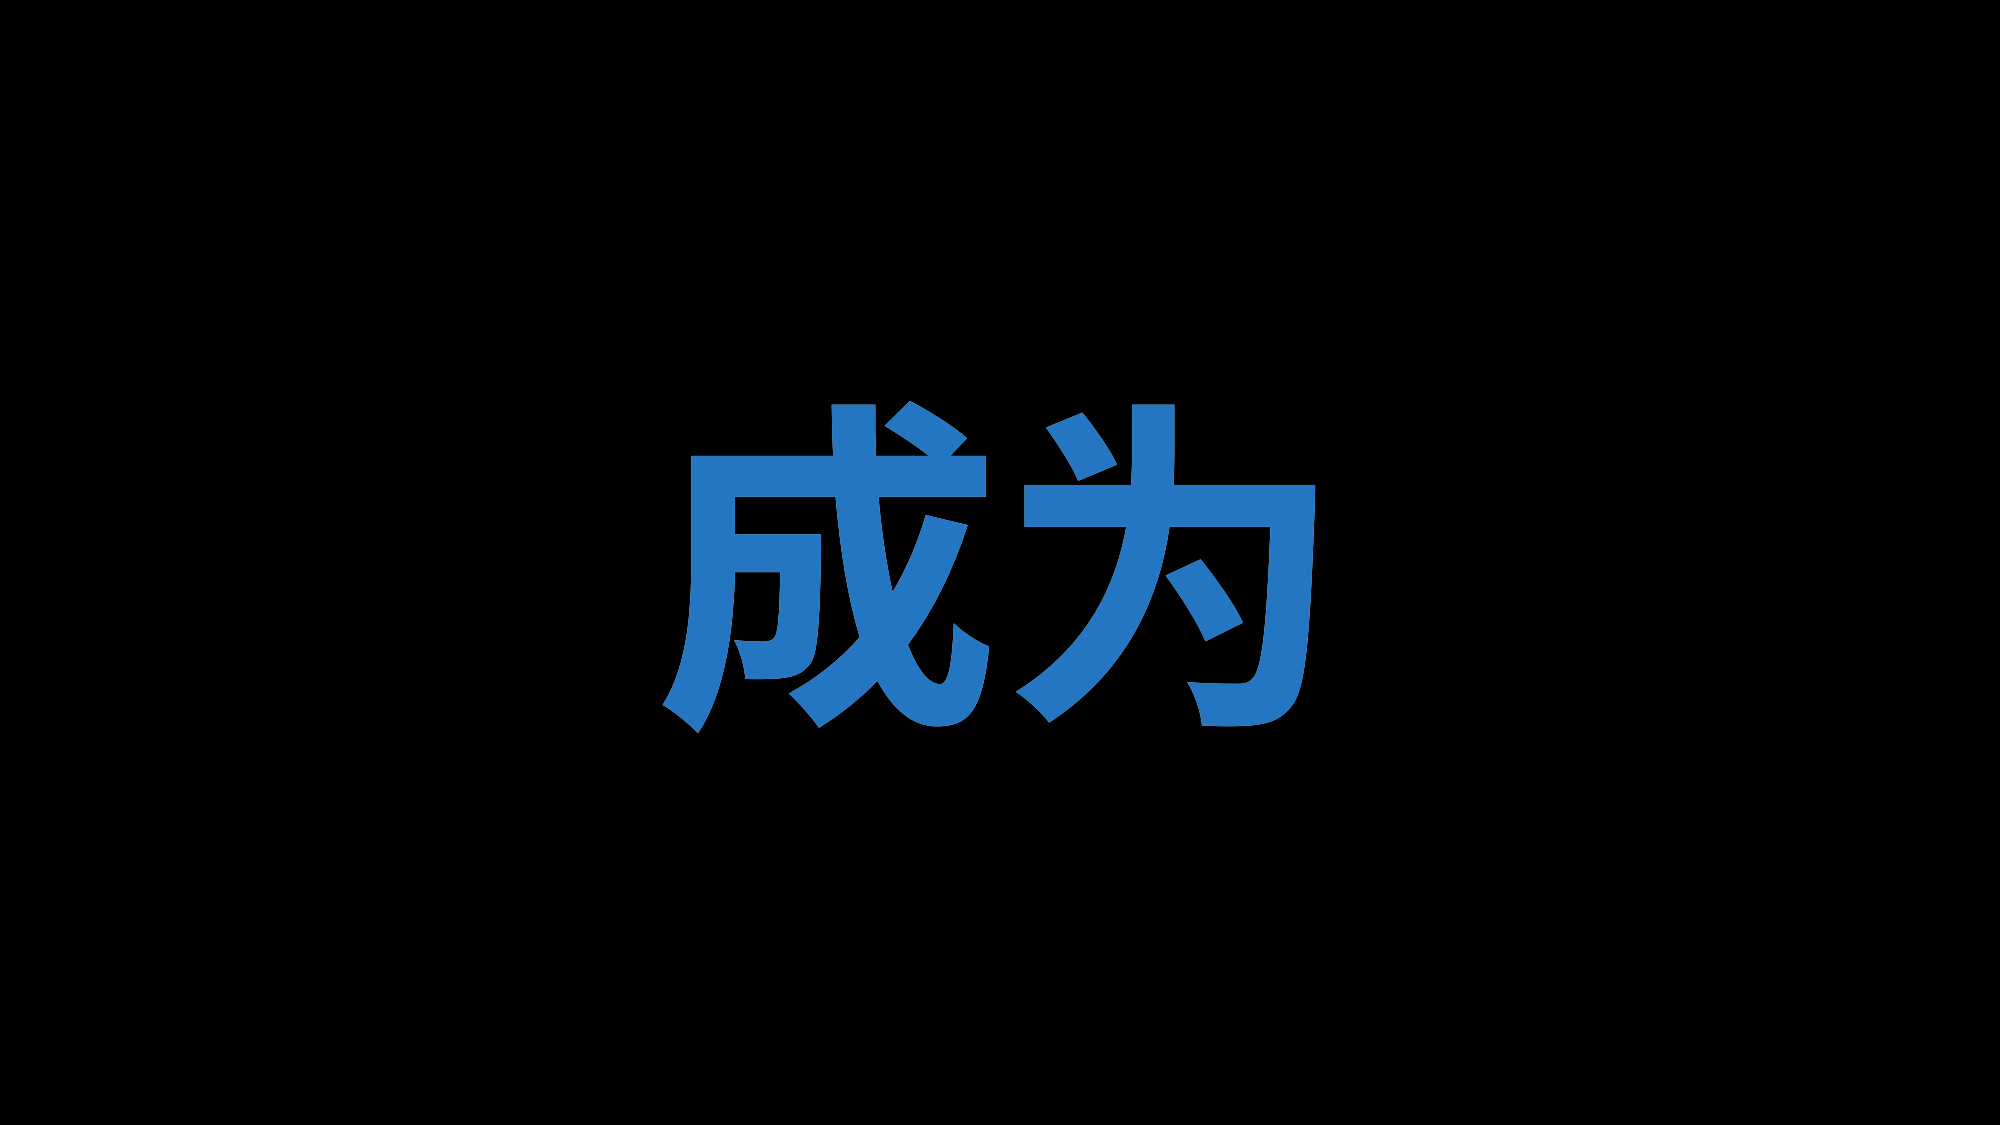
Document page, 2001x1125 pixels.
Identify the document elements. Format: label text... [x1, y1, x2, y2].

text_box 成为 [541, 345, 1459, 776]
